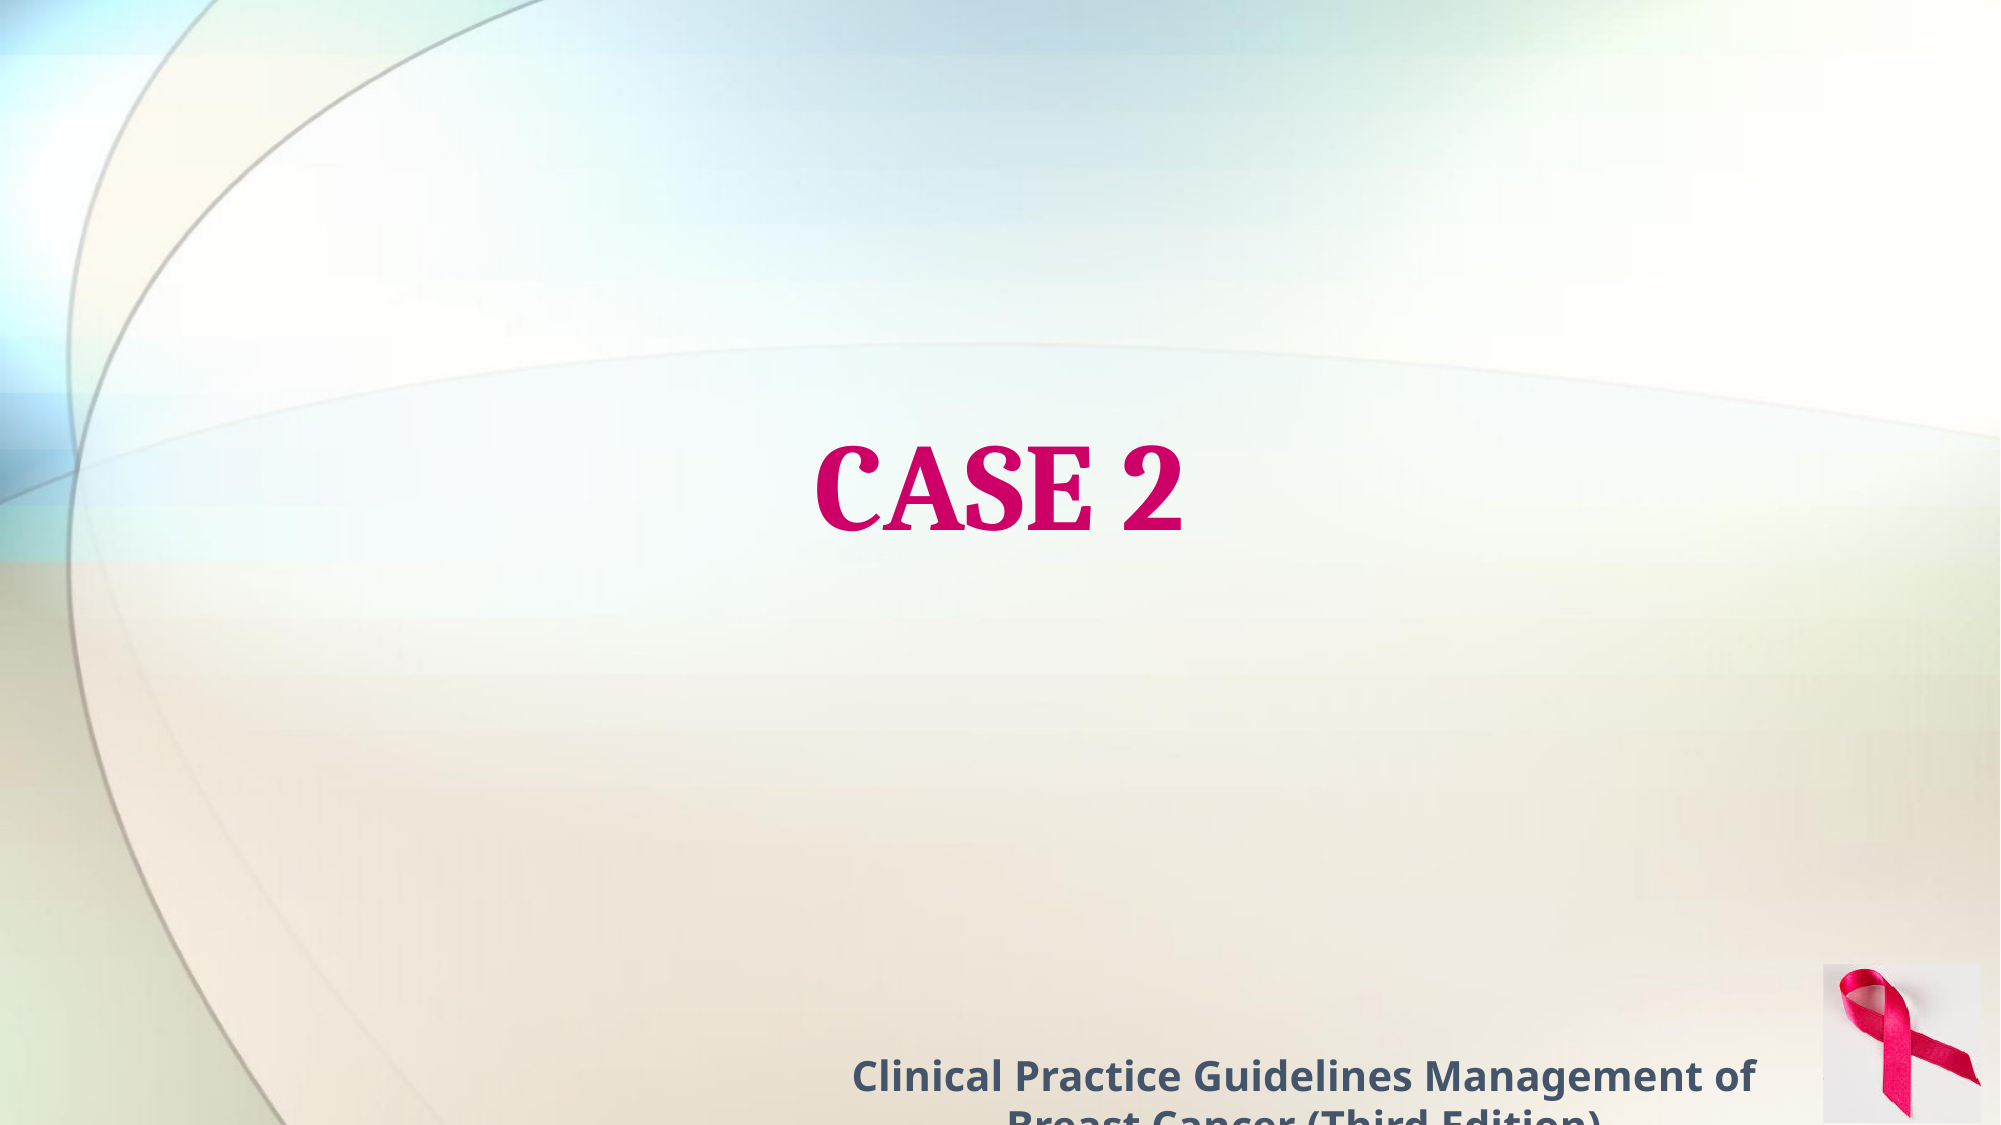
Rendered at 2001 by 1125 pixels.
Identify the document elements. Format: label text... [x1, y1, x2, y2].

title CASE 2 [249, 170, 1750, 563]
picture [0, 0, 2001, 1125]
text_box Clinical Practice Guidelines Management of Breast Cancer (Third Edition) [788, 1042, 1820, 1125]
